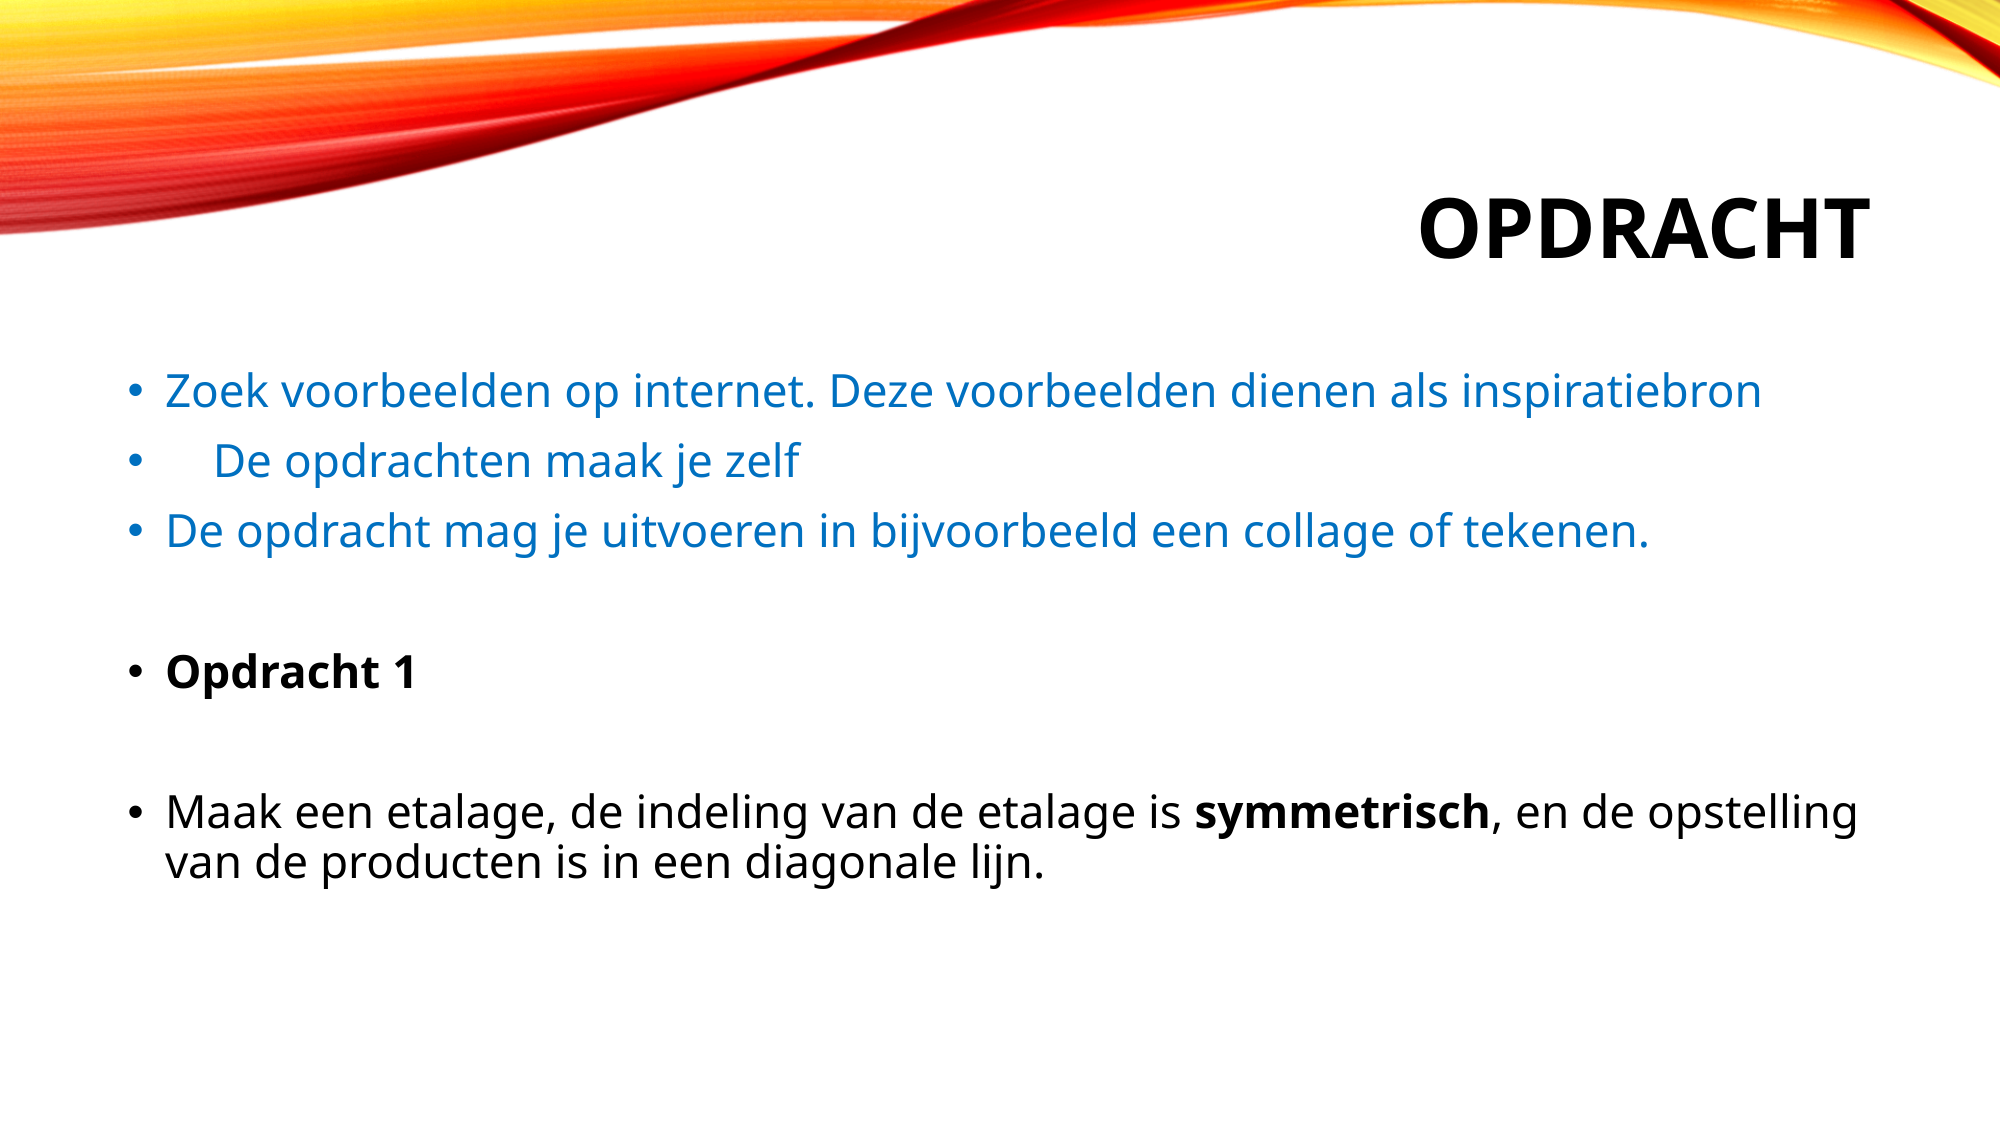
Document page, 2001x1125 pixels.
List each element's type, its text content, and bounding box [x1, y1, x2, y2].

list Zoek voorbeelden op internet. Deze voorbeelden dienen als inspiratiebron De opdrachten maak je zelf De opdracht mag je uitvoeren in bijvoorbeeld een collage of tekenen. Opdracht 1 Maak een etalage, de indeling van de etalage is symmetrisch, en de opstelling van de producten is in een diagonale lijn. [112, 360, 1888, 1021]
title opdracht [474, 125, 1888, 338]
picture [0, 0, 2000, 237]
